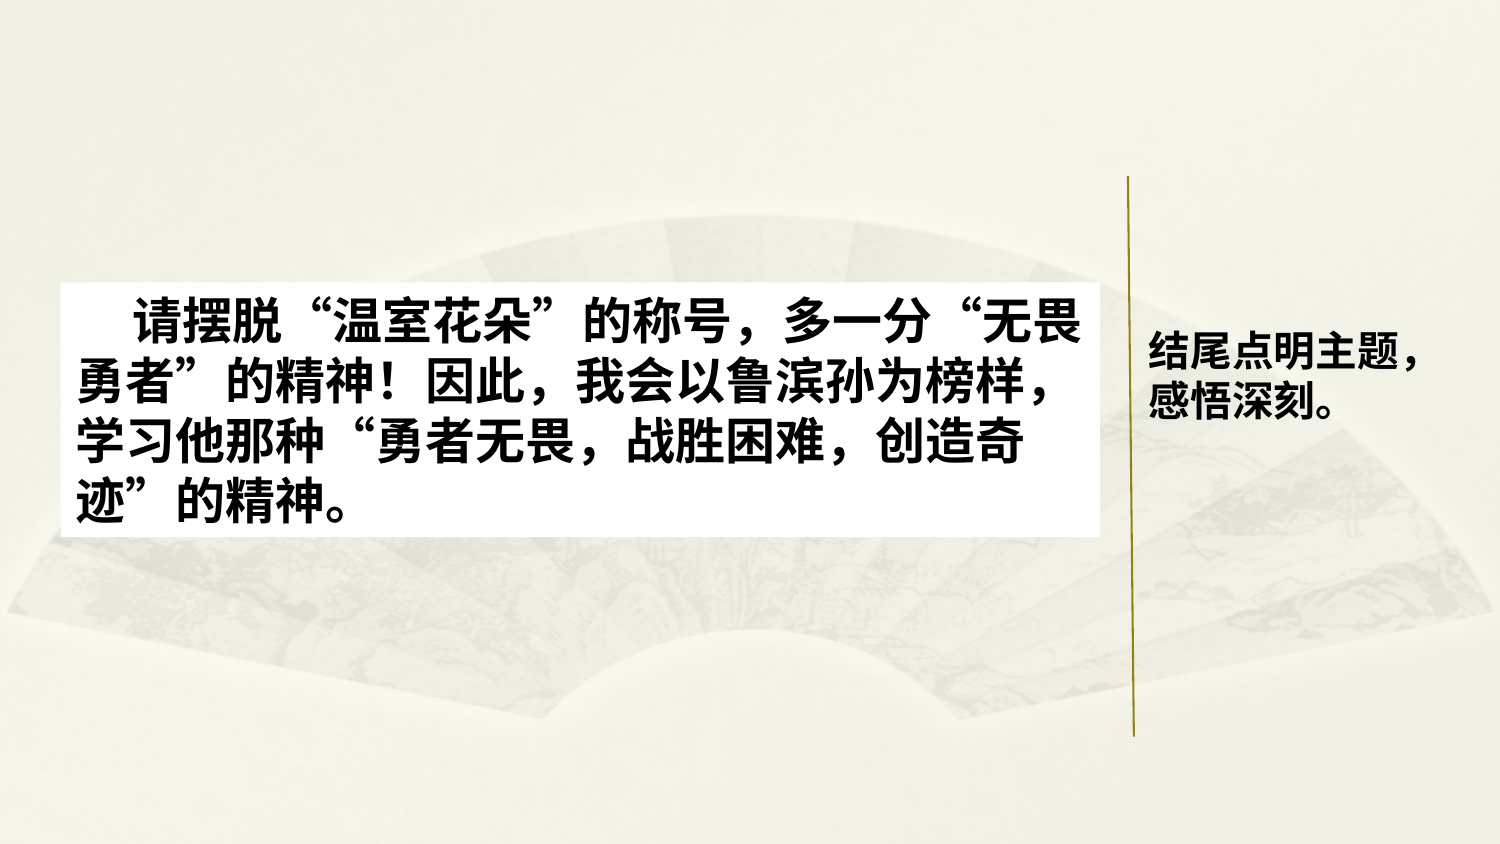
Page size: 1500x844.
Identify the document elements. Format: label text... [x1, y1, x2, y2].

text_box 结尾点明主题，感悟深刻。 [1139, 317, 1430, 433]
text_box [1127, 175, 1135, 738]
text_box 请摆脱“温室花朵”的称号，多一分“无畏勇者”的精神！因此，我会以鲁滨孙为榜样，学习他那种“勇者无畏，战胜困难，创造奇迹”的精神。 [60, 282, 1100, 538]
